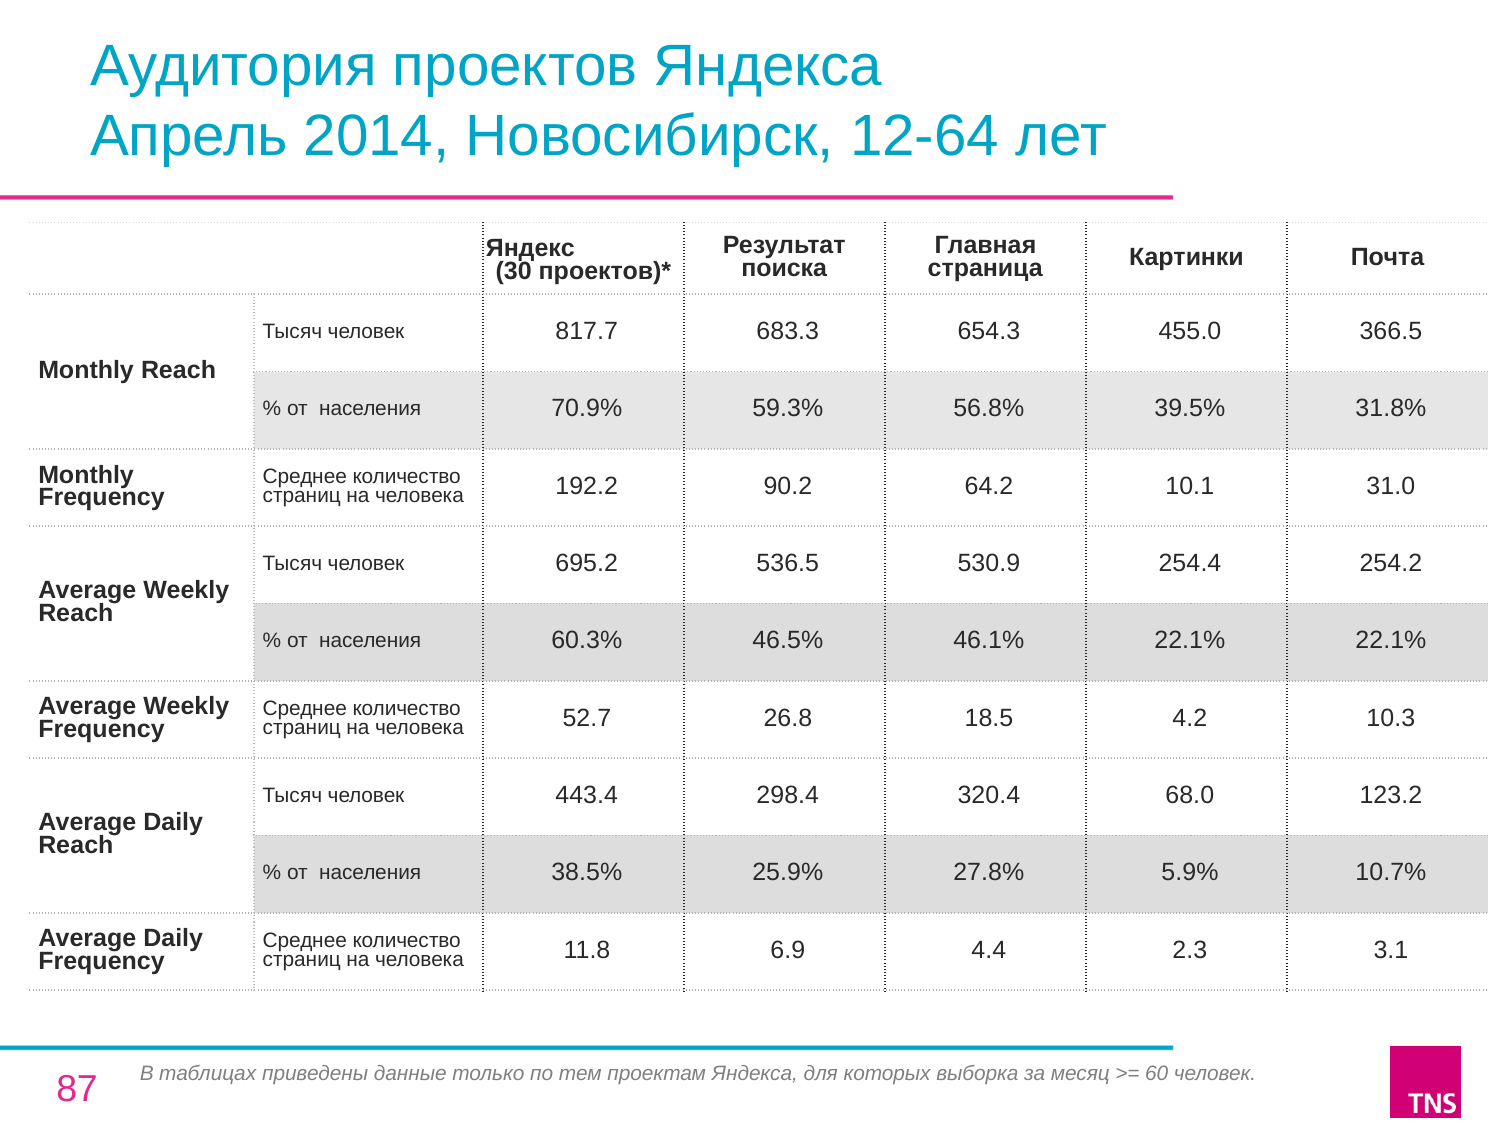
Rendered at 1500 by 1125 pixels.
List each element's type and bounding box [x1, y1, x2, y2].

slide_number [40, 1055, 392, 1125]
text_box [124, 1052, 1463, 1092]
table_header [29, 223, 1488, 294]
title [74, 8, 1476, 187]
picture [0, 0, 1500, 1125]
table_cell [29, 294, 1488, 990]
